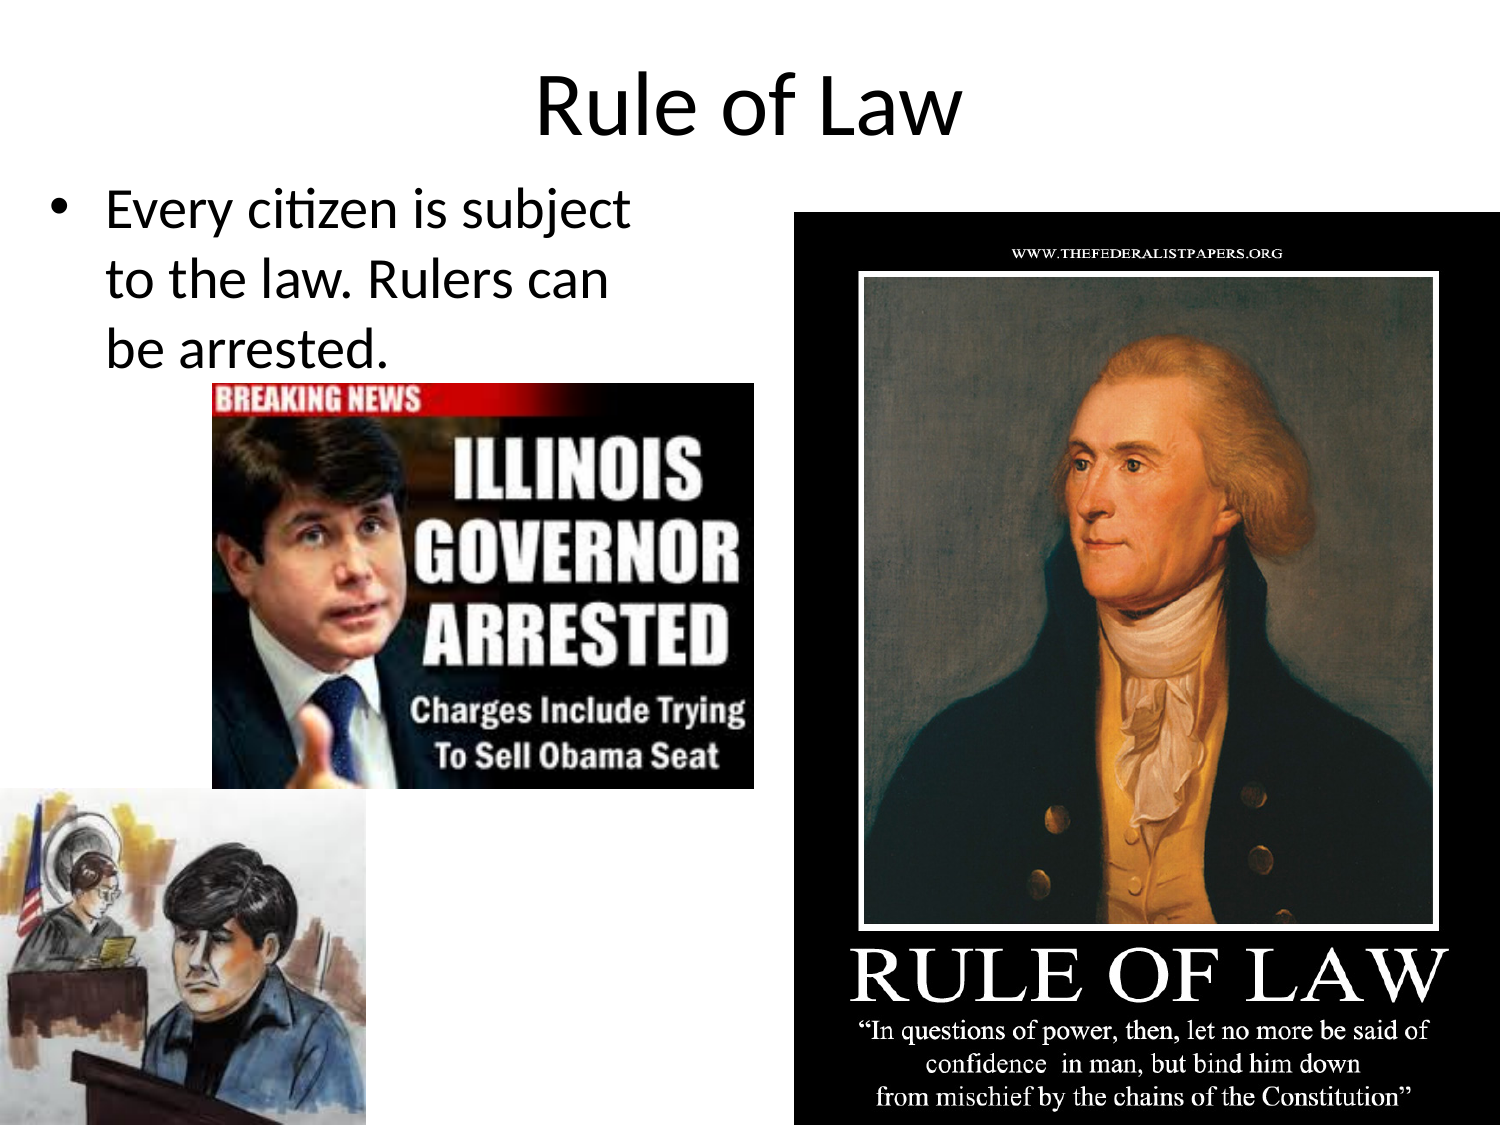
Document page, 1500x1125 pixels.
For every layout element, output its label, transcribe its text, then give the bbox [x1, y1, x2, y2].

list Every citizen is subject to the law. Rulers can be arrested. [34, 162, 697, 400]
picture [0, 383, 754, 1125]
title Rule of Law [75, 4, 1425, 193]
picture [794, 212, 1500, 1125]
